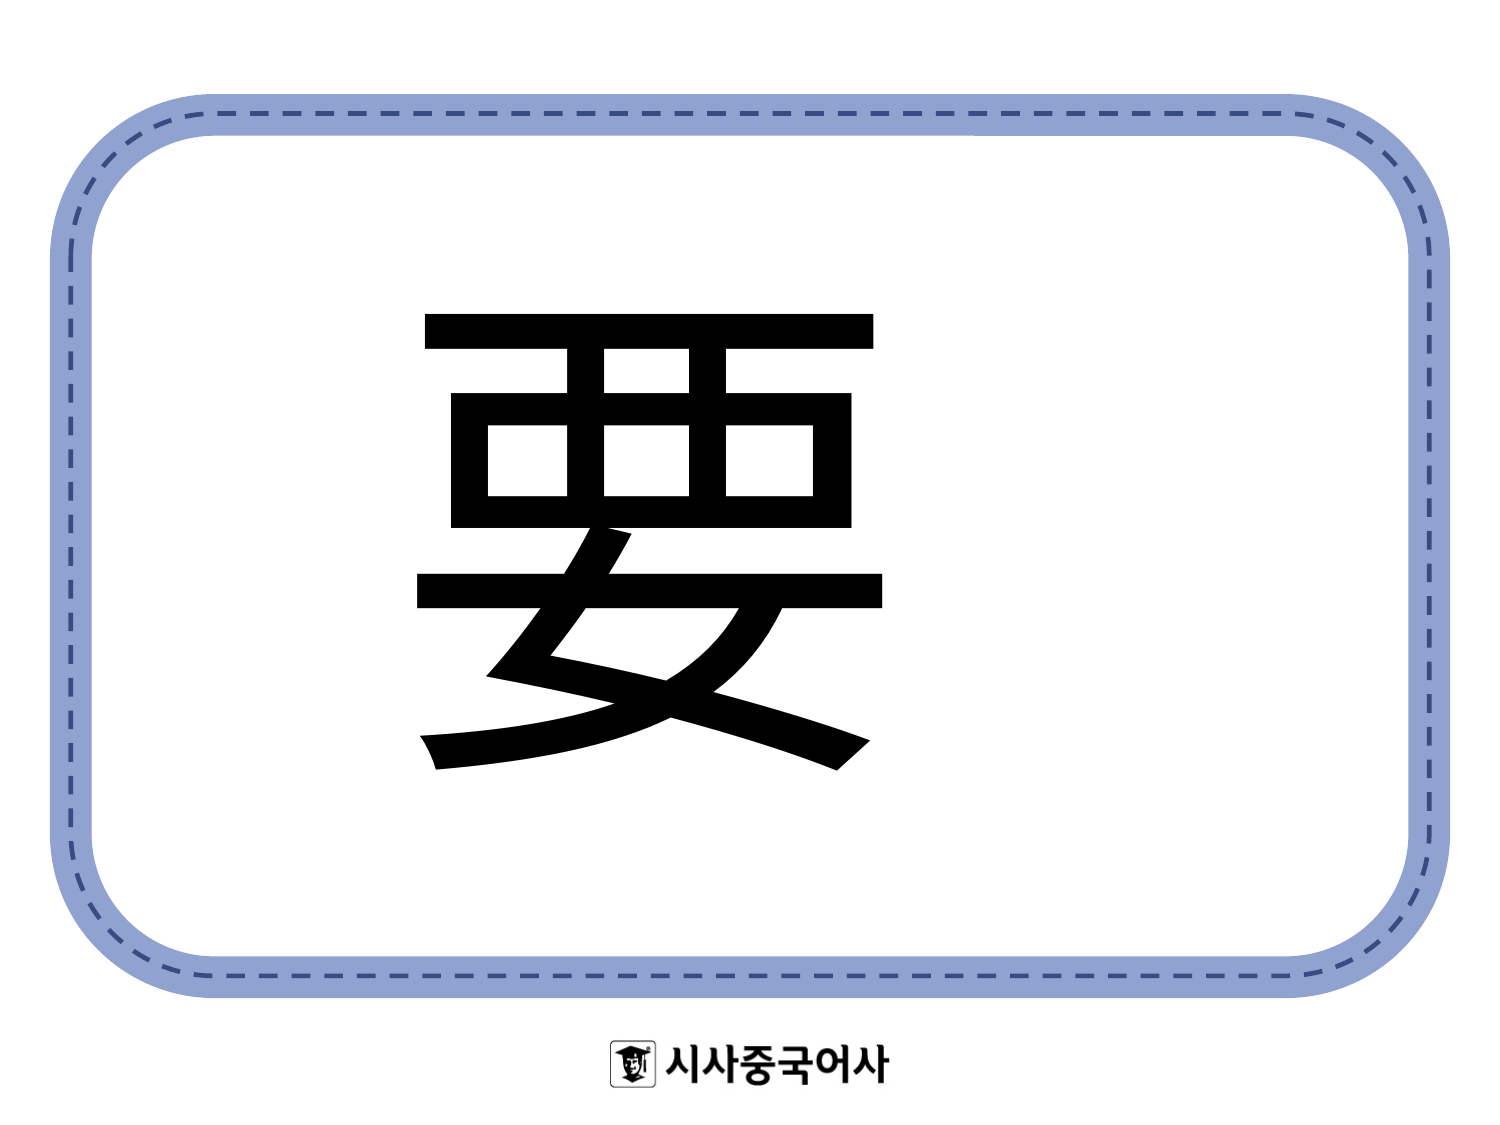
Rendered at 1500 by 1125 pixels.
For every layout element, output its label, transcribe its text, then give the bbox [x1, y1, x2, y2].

text_box 要 [145, 189, 1354, 853]
picture [602, 1034, 898, 1094]
